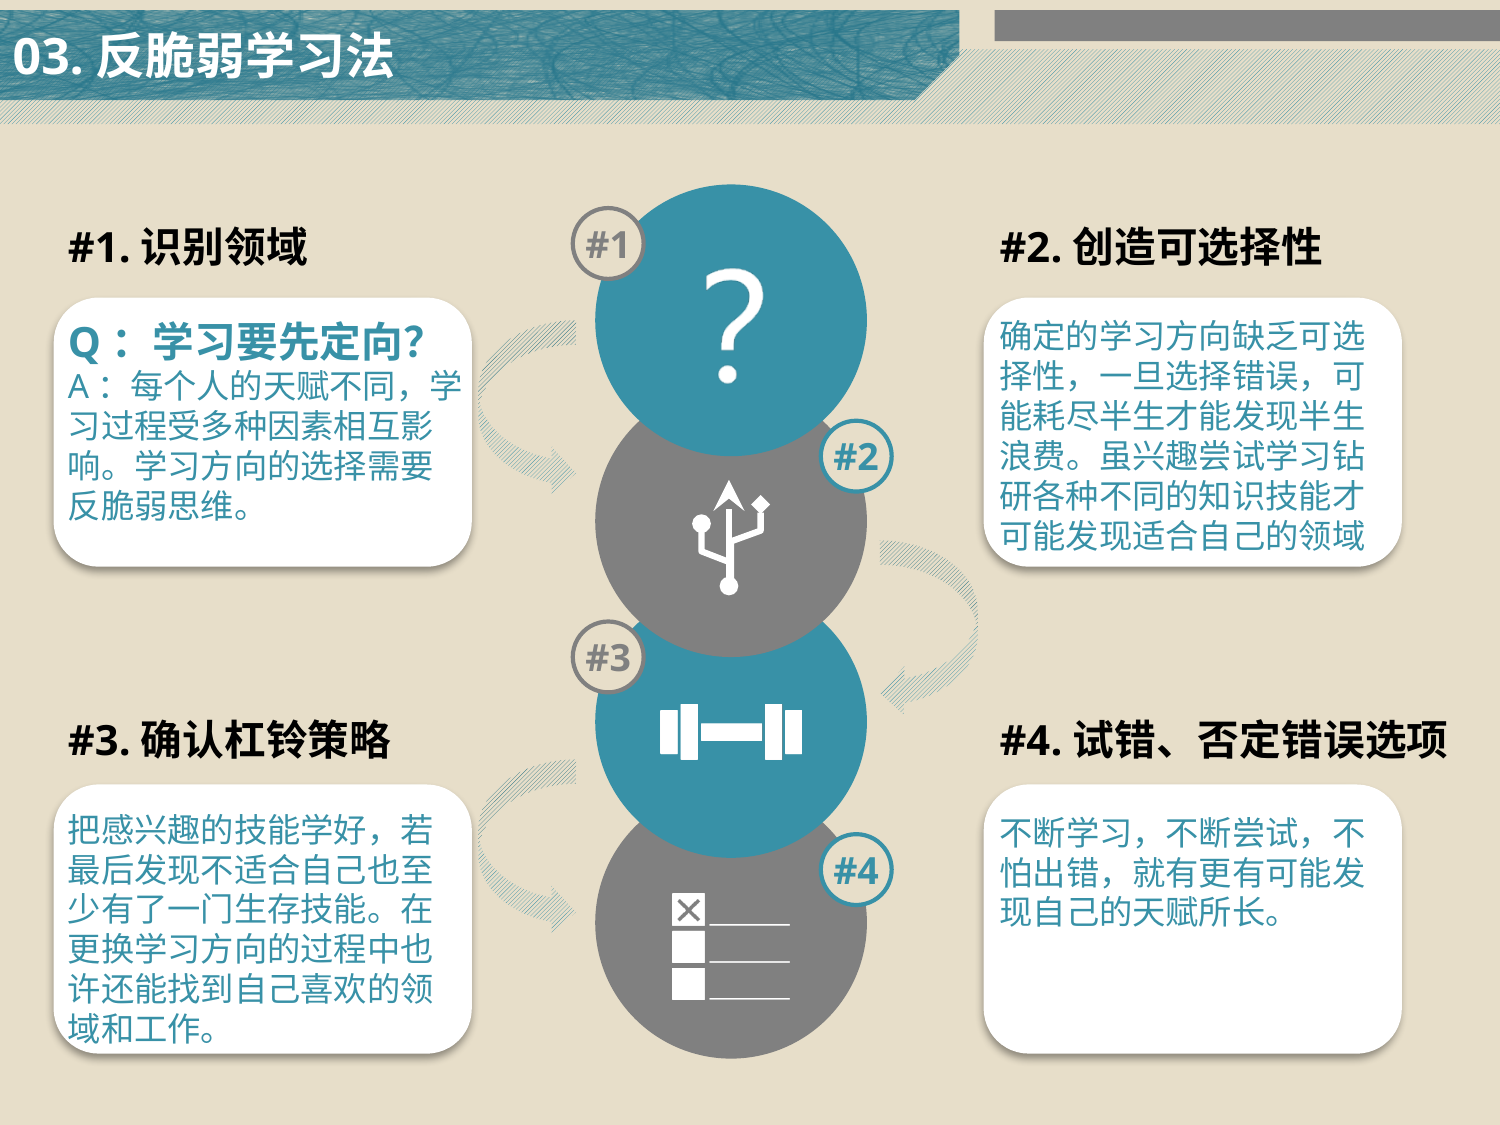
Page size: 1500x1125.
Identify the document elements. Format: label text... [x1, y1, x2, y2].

text_box [51, 331, 472, 569]
text_box #2.创造可选择性 确定的学习方向缺乏可选择性，一旦选择错误，可能耗尽半生才能发现半生浪费。虽兴趣尝试学习钻研各种不同的知识技能才可能发现适合自己的领域。 [984, 213, 1395, 563]
text_box #1.识别领域 Q：学习要先定向？ A：每个人的天赋不同，学习过程受多种因素相互影响。学习方向的选择需要反脆弱思维。 [53, 213, 472, 533]
text_box [1395, 314, 1404, 550]
text_box #4.试错、否定错误选项 [984, 706, 1472, 817]
text_box [1006, 563, 1380, 569]
text_box #3.确认杠铃策略 把感兴趣的技能学好，若最后发现不适合自己也至少有了一门生存技能。在更换学习方向的过程中也许还能找到自己喜欢的领域和工作。 [53, 706, 472, 1056]
text_box 不断学习，不断尝试，不怕出错，就有更有可能发现自己的天赋所长。 [984, 804, 1402, 939]
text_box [478, 184, 979, 1059]
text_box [0, 9, 1500, 125]
text_box [983, 814, 1404, 1056]
